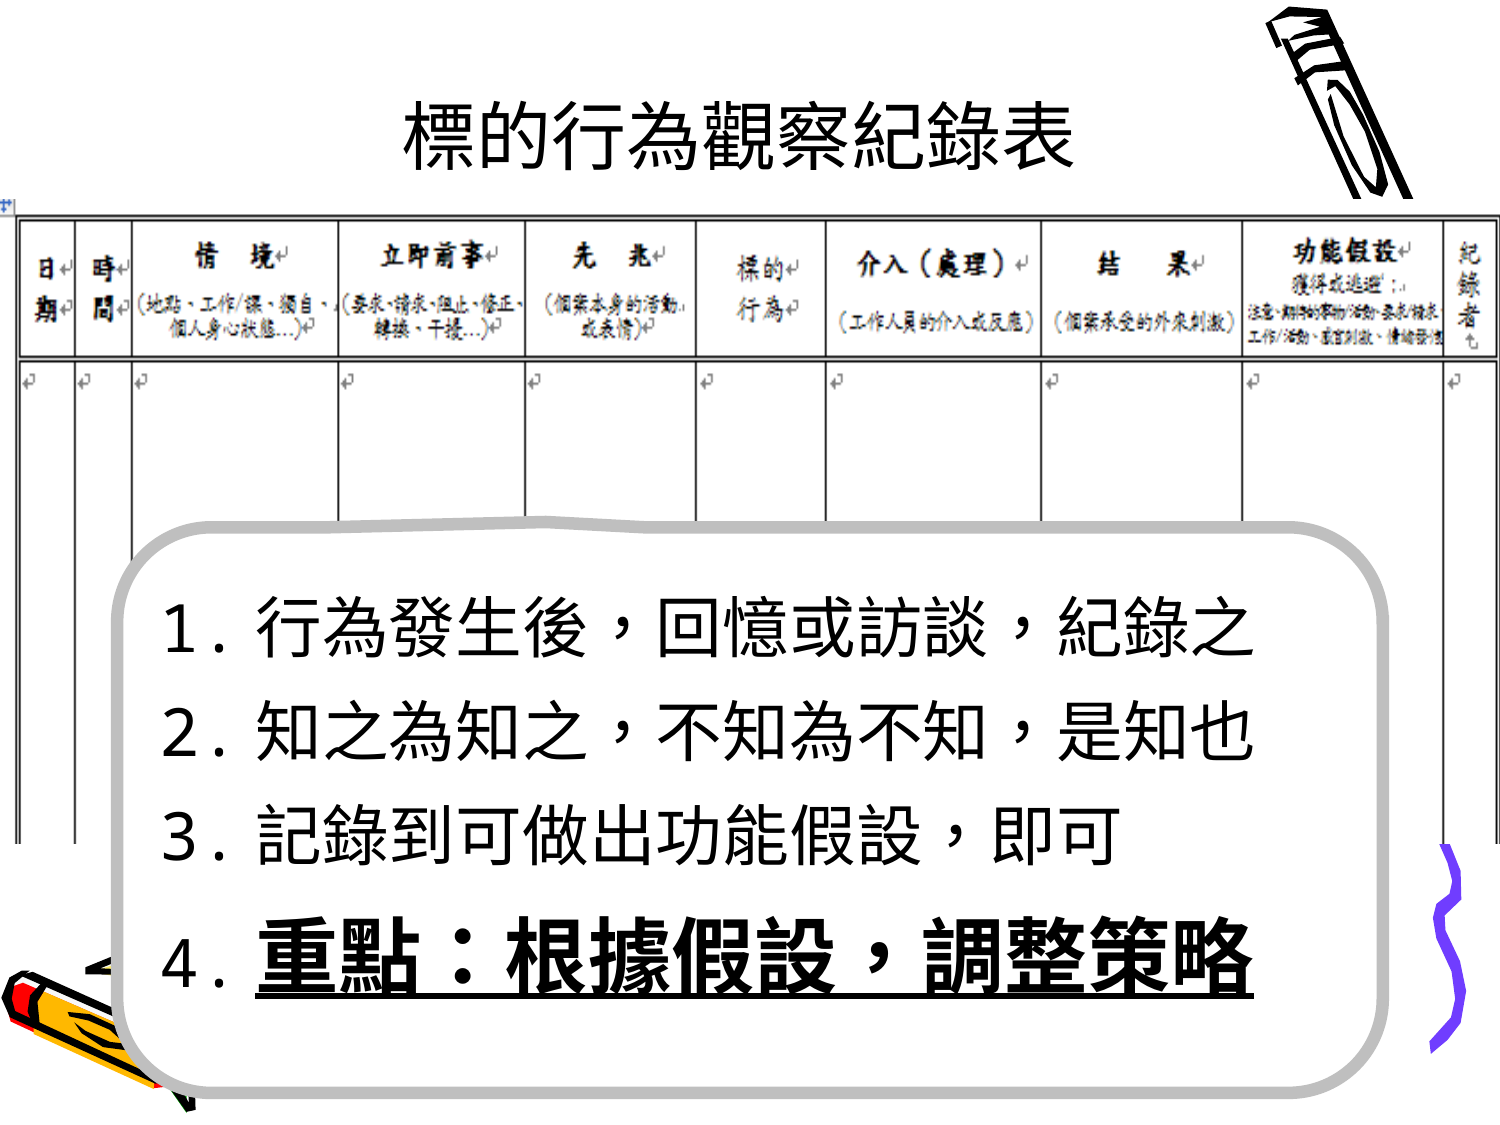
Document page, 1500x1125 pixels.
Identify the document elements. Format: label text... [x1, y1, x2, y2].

text_box 標的行為觀察紀錄表 [386, 81, 1161, 187]
picture [0, 198, 1500, 844]
text_box 1.行為發生後，回憶或訪談，紀錄之 2.知之為知之，不知為不知，是知也 3.記錄到可做出功能假設，即可 4.重點：根據假設，調整策略 [117, 852, 1383, 1093]
